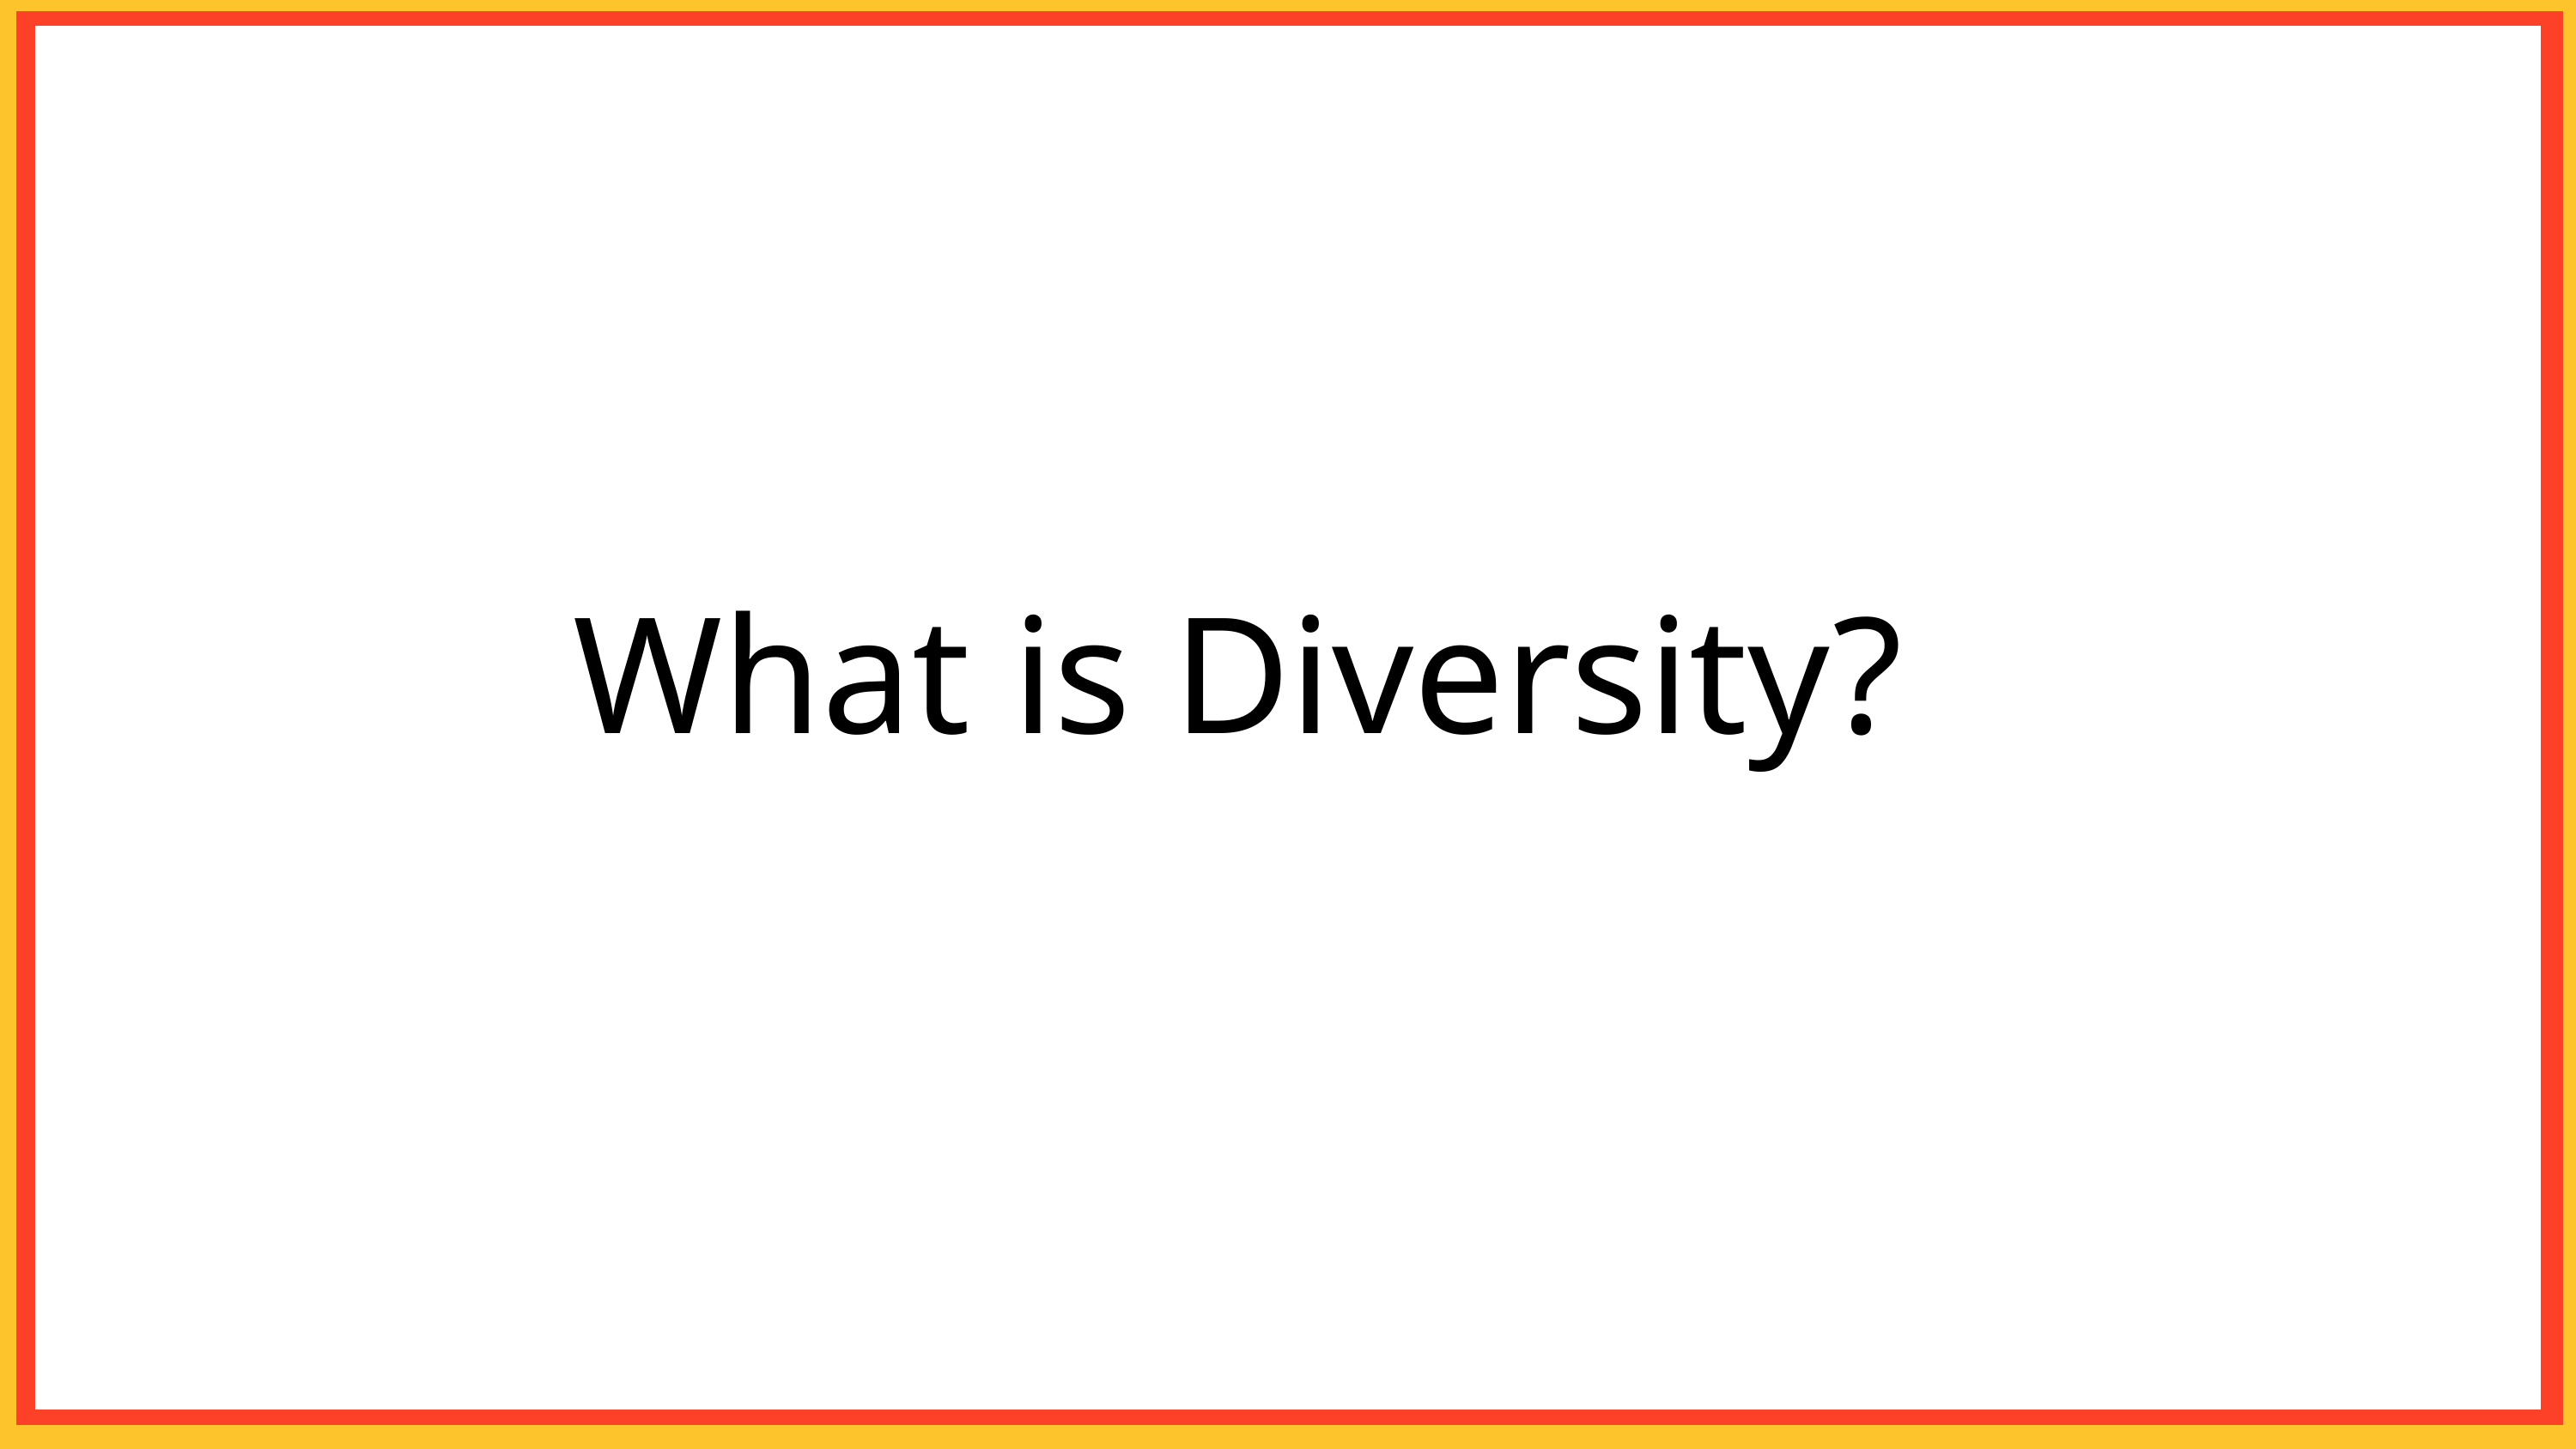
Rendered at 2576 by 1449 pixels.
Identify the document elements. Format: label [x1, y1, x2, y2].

text_box [15, 10, 2564, 1426]
text_box [34, 26, 2541, 1410]
